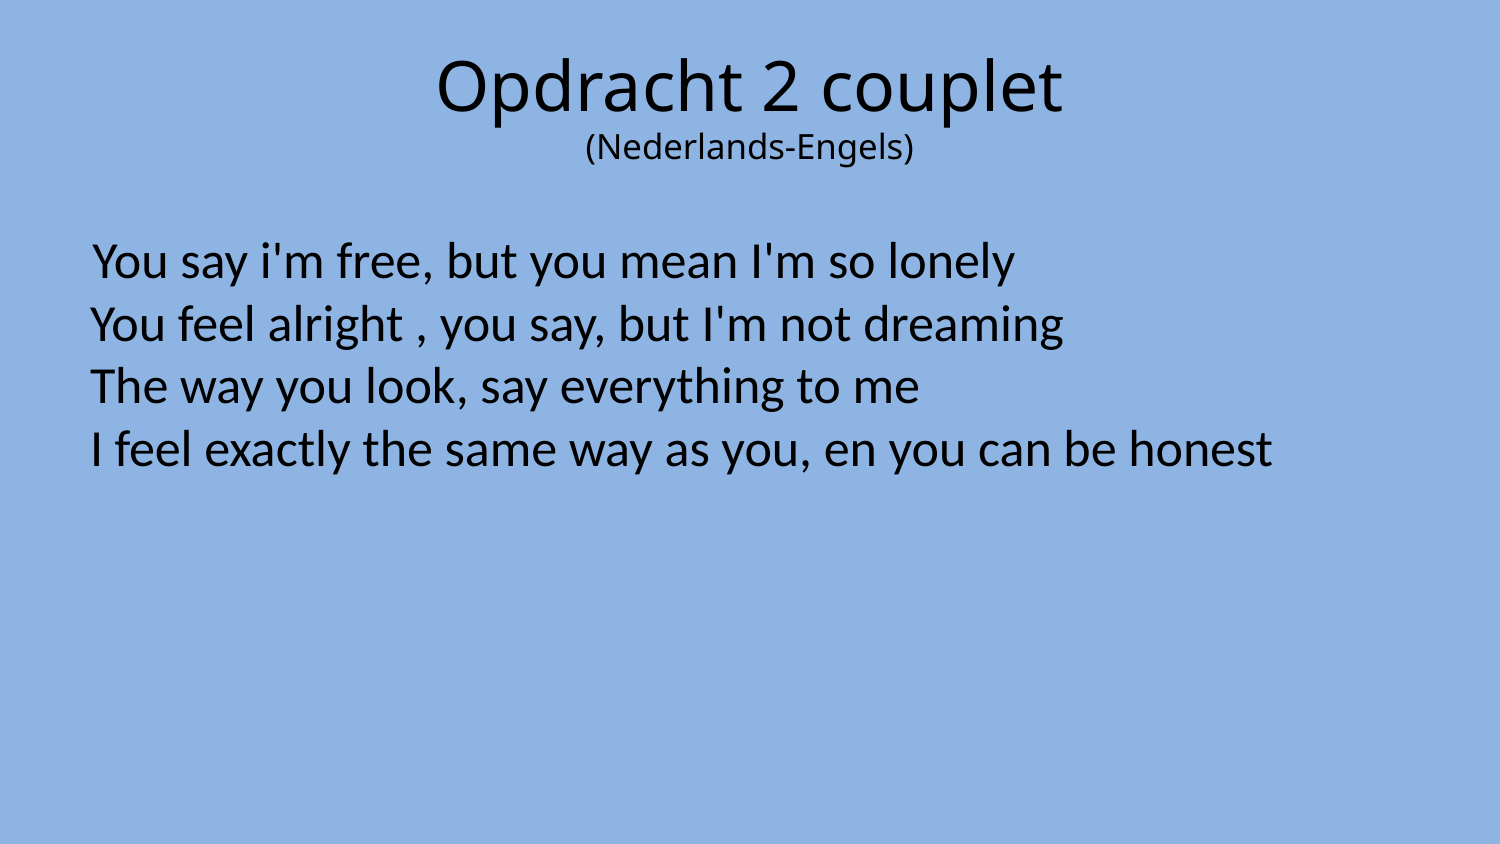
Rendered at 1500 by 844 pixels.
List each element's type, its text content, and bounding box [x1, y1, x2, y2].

title Opdracht 2 couplet (Nederlands-Engels) [75, 33, 1425, 175]
list You say i'm free, but you mean I'm so lonely You feel alright , you say, but I'm not dreaming The way you look, say everything to me I feel exactly the same way as you, en you can be honest [75, 219, 1425, 777]
